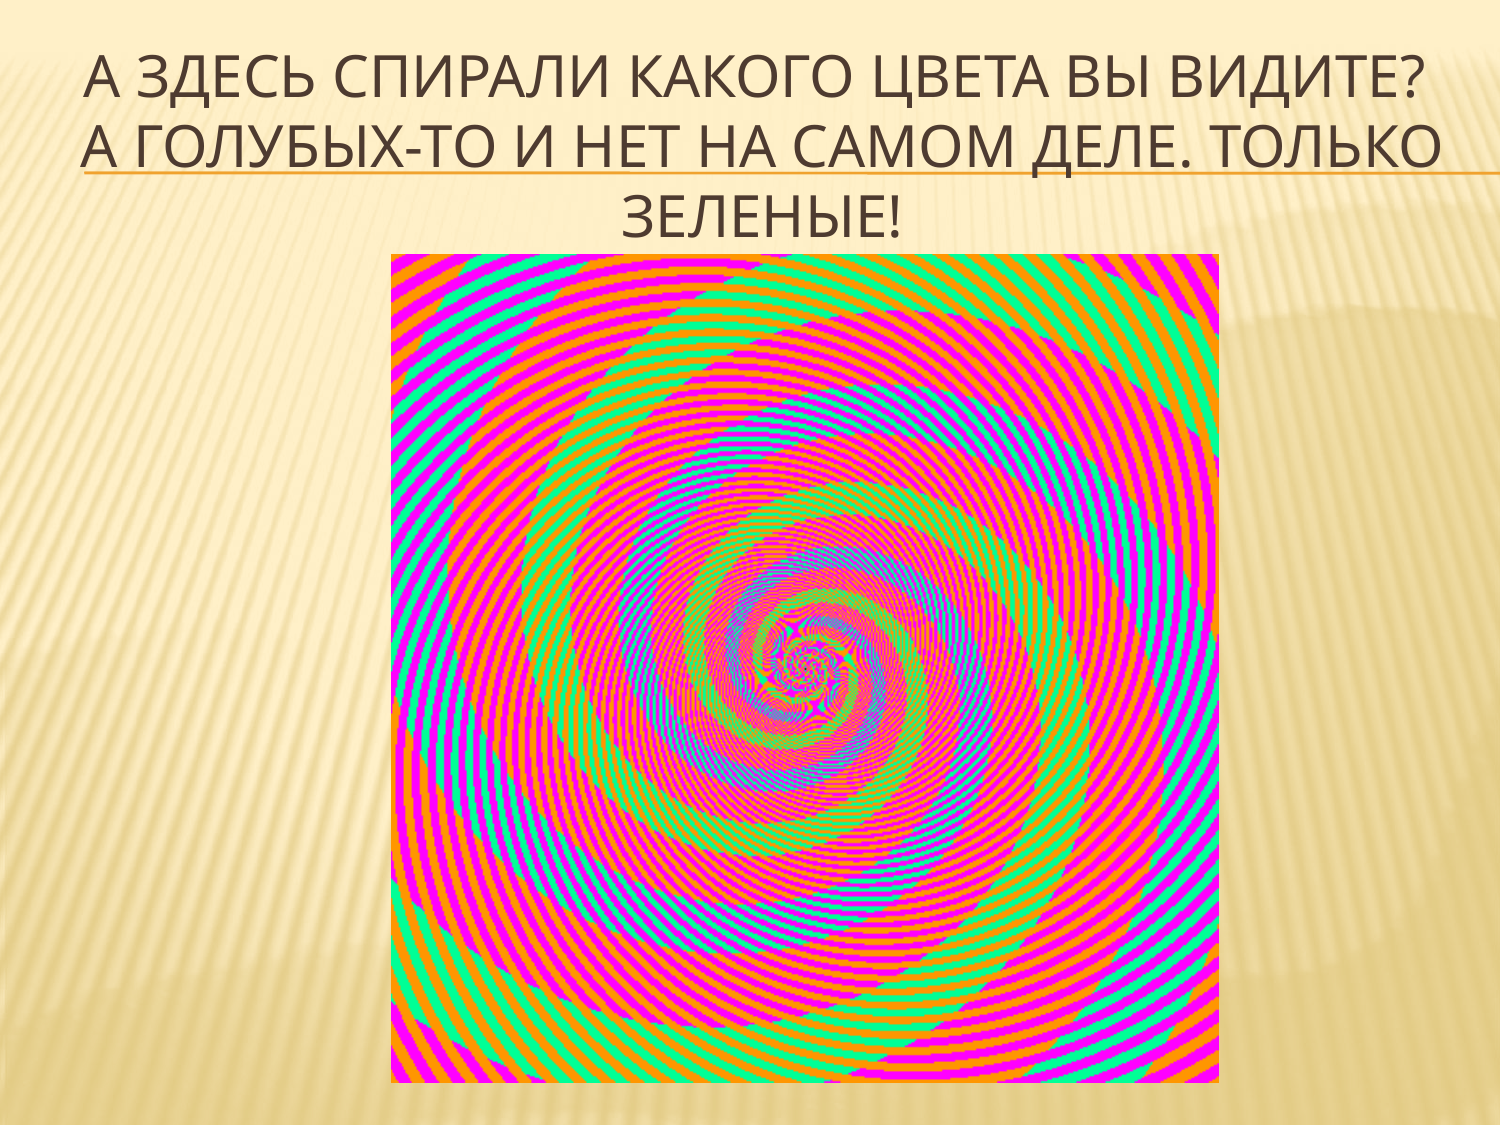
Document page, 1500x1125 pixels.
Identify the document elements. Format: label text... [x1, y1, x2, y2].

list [390, 254, 1219, 1083]
title А здесь спирали какого цвета вы видите? А голубых-то и нет на самом деле. Только зеленые! [50, 75, 1475, 213]
